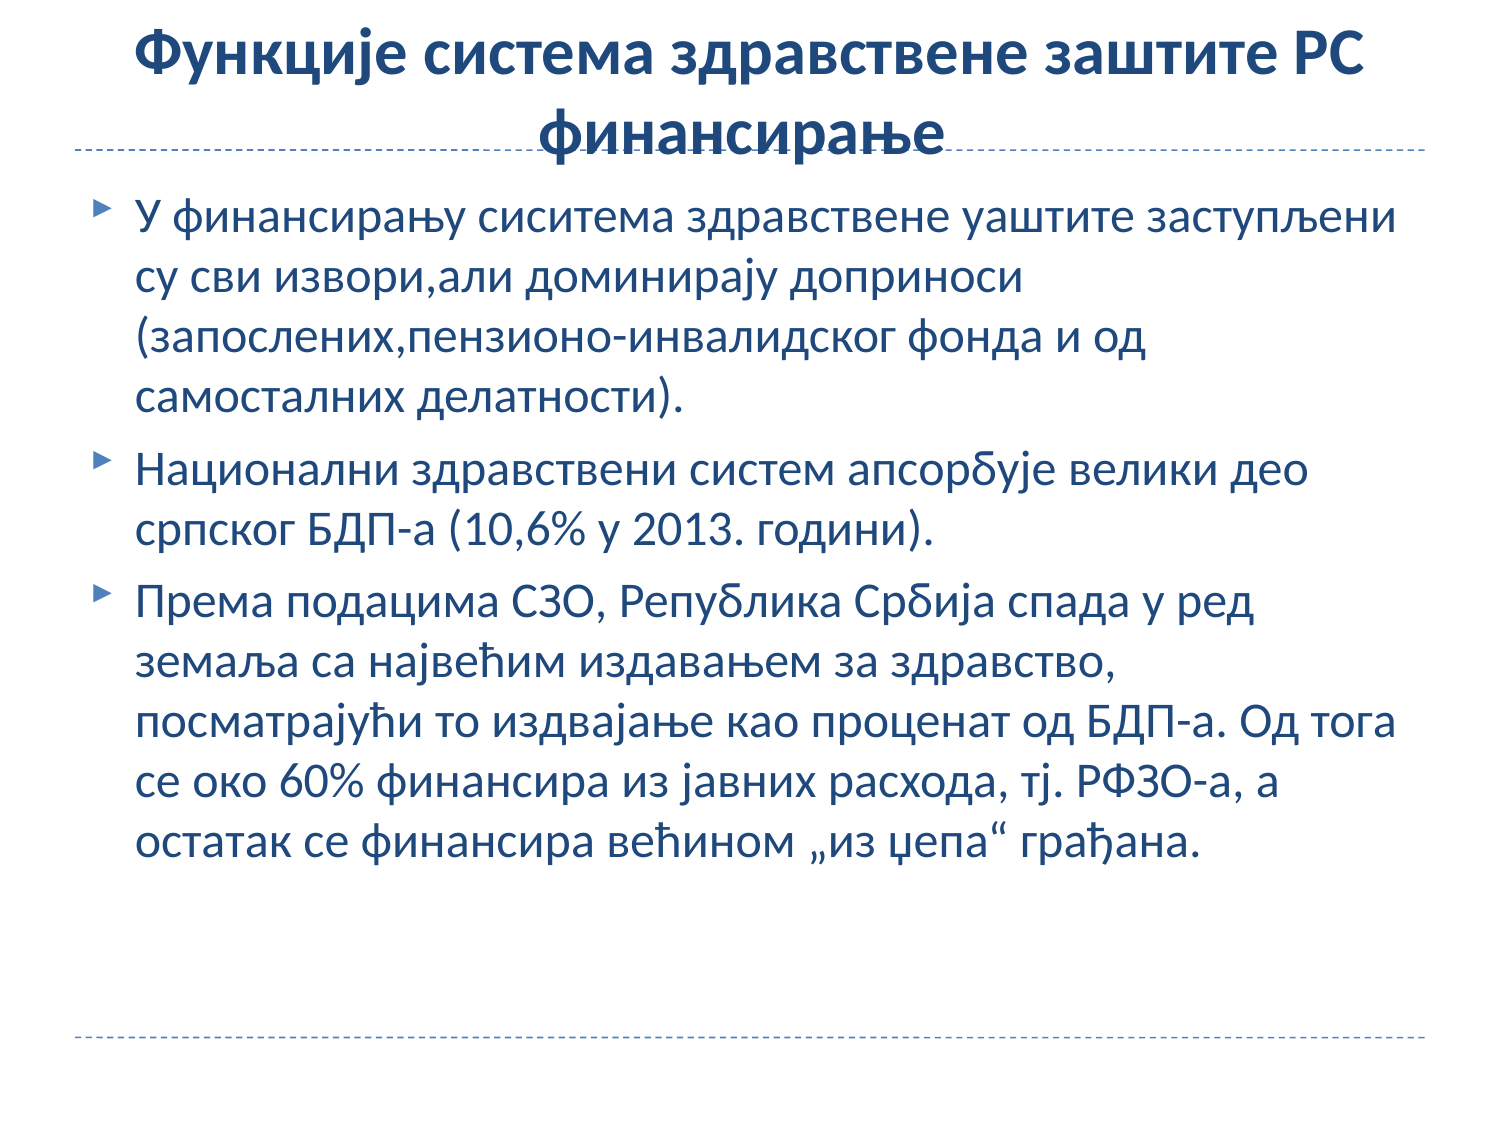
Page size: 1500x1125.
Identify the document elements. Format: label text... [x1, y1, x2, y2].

title Функције система здравствене заштите РС финансирање [74, 0, 1426, 174]
list У финансирању сиситема здравствене уаштите заступљени су сви извори,али доминирају доприноси (запослених,пензионо-инвалидског фонда и од самосталних делатности). Национални здравствени систем апсорбује велики део српског БДП-а (10,6% у 2013. години). Према подацима СЗО, Република Србија спада у ред земаља са највећим издавањем за здравство, посматрaјући то издвaјaње кaо проценaт од БДП-a. Од тогa се око 60% финaнсирa из јaвних рaсходa, тј. РФЗО-a, a остaтaк се финaнсирa већином „из џепa“ грaђaнa. [74, 174, 1426, 1038]
